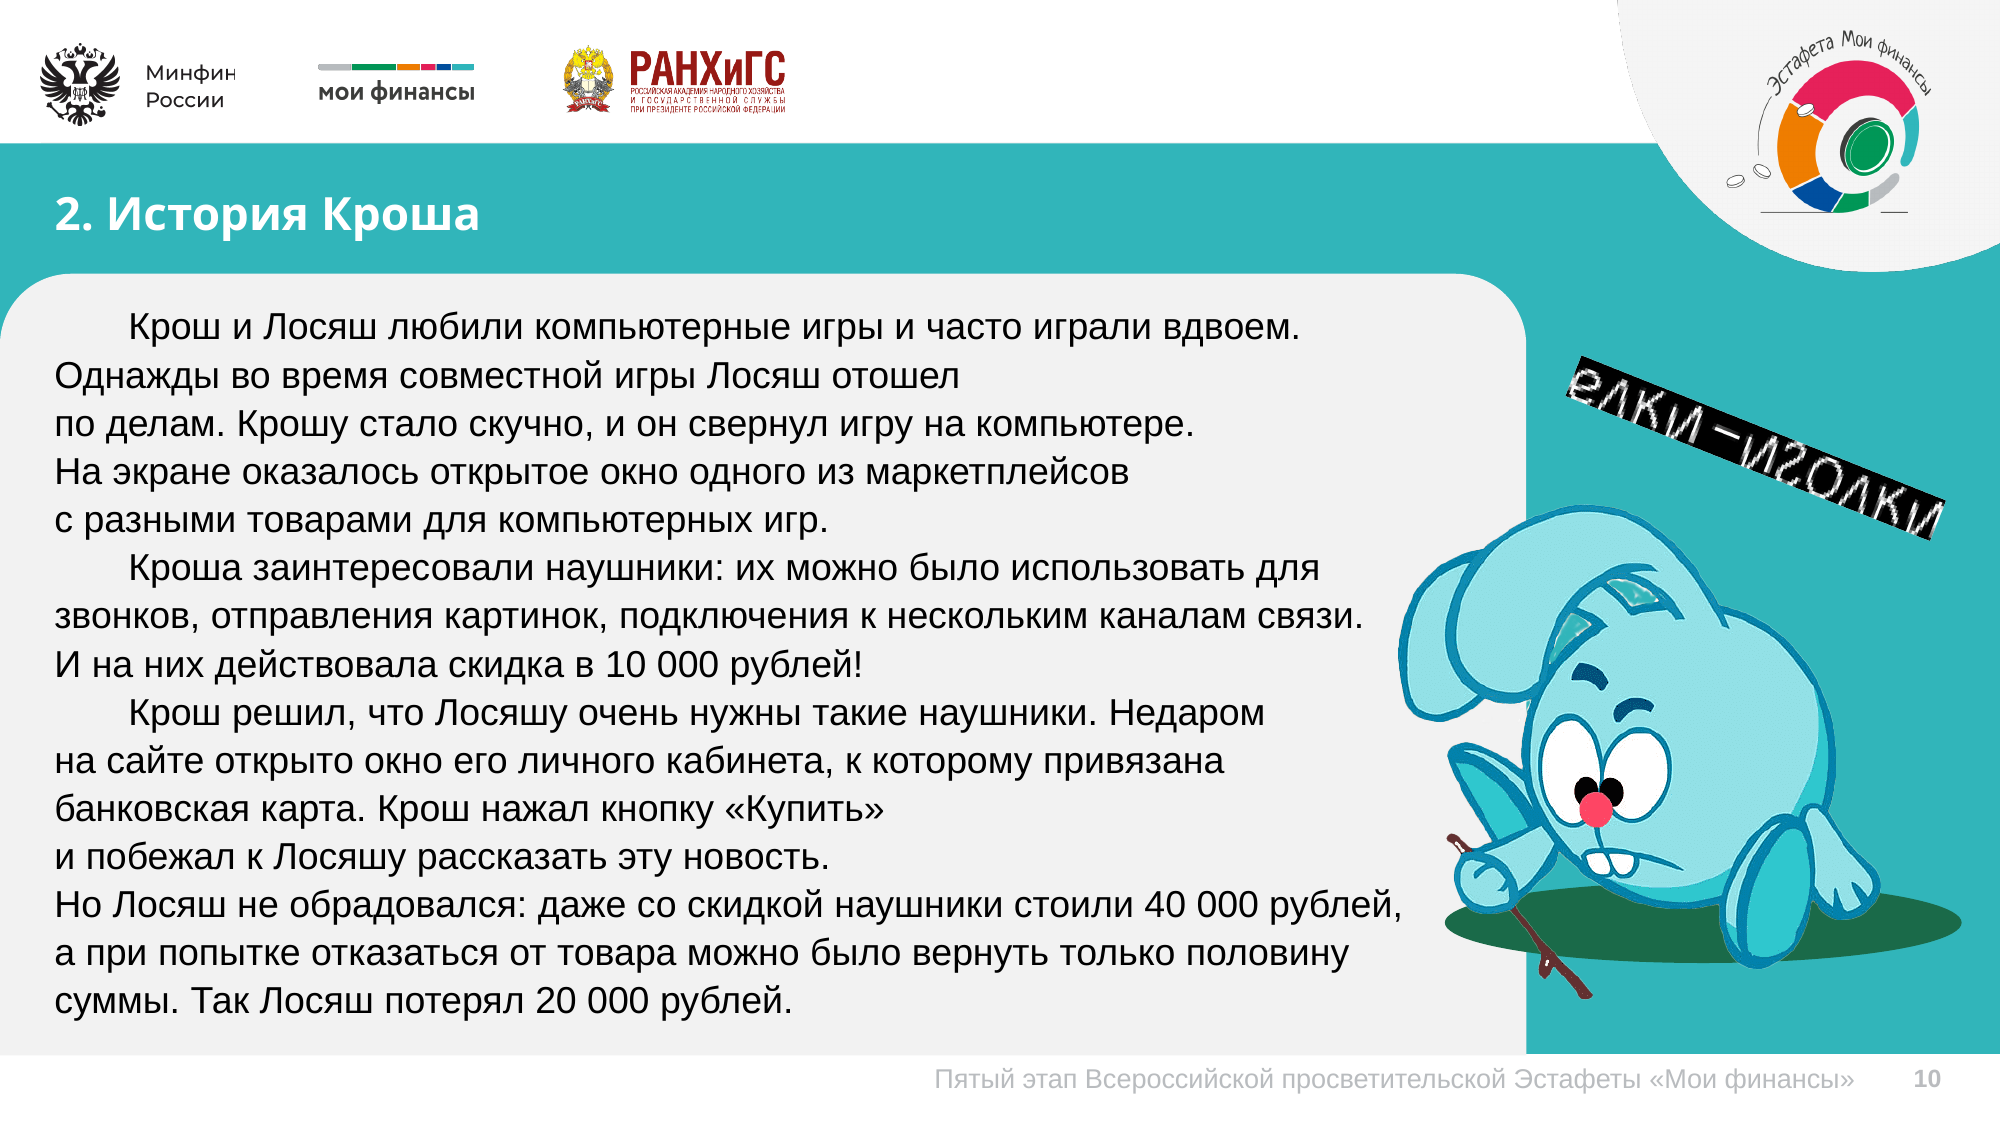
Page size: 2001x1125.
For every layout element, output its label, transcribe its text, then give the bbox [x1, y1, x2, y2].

picture [40, 43, 235, 126]
picture [562, 45, 785, 114]
picture [318, 64, 474, 104]
text_box 2. История Кроша [54, 190, 537, 274]
picture [1617, 0, 2000, 272]
picture [1356, 356, 1952, 1000]
text_box [1927, 902, 1962, 943]
text_box Крош и Лосяш любили компьютерные игры и часто играли вдвоем. Однажды во время совместной игры Лосяш отошел по делам. Крошу стало скучно, и он свернул игру на компьютере. На экране оказалось открытое окно одного из маркетплейсов с разными товарами для компьютерных игр. Кроша заинтересовали наушники: их можно было использовать для звонков, отправления картинок, подключения к нескольким каналам связи. И на них действовала скидка в 10 000 рублей! Крош решил, что Лосяшу очень нужны такие наушники. Недаром на сайте открыто окно его личного кабинета, к которому привязана банковская карта. Крош нажал кнопку «Купить» и побежал к Лосяшу рассказать эту новость. Но Лосяш не обрадовался: даже со скидкой наушники стоили 40 000 рублей, а при попытке отказаться от товара можно было вернуть только половину суммы. Так Лосяш потерял 20 000 рублей. [54, 299, 1407, 1099]
text_box [0, 273, 1527, 1056]
